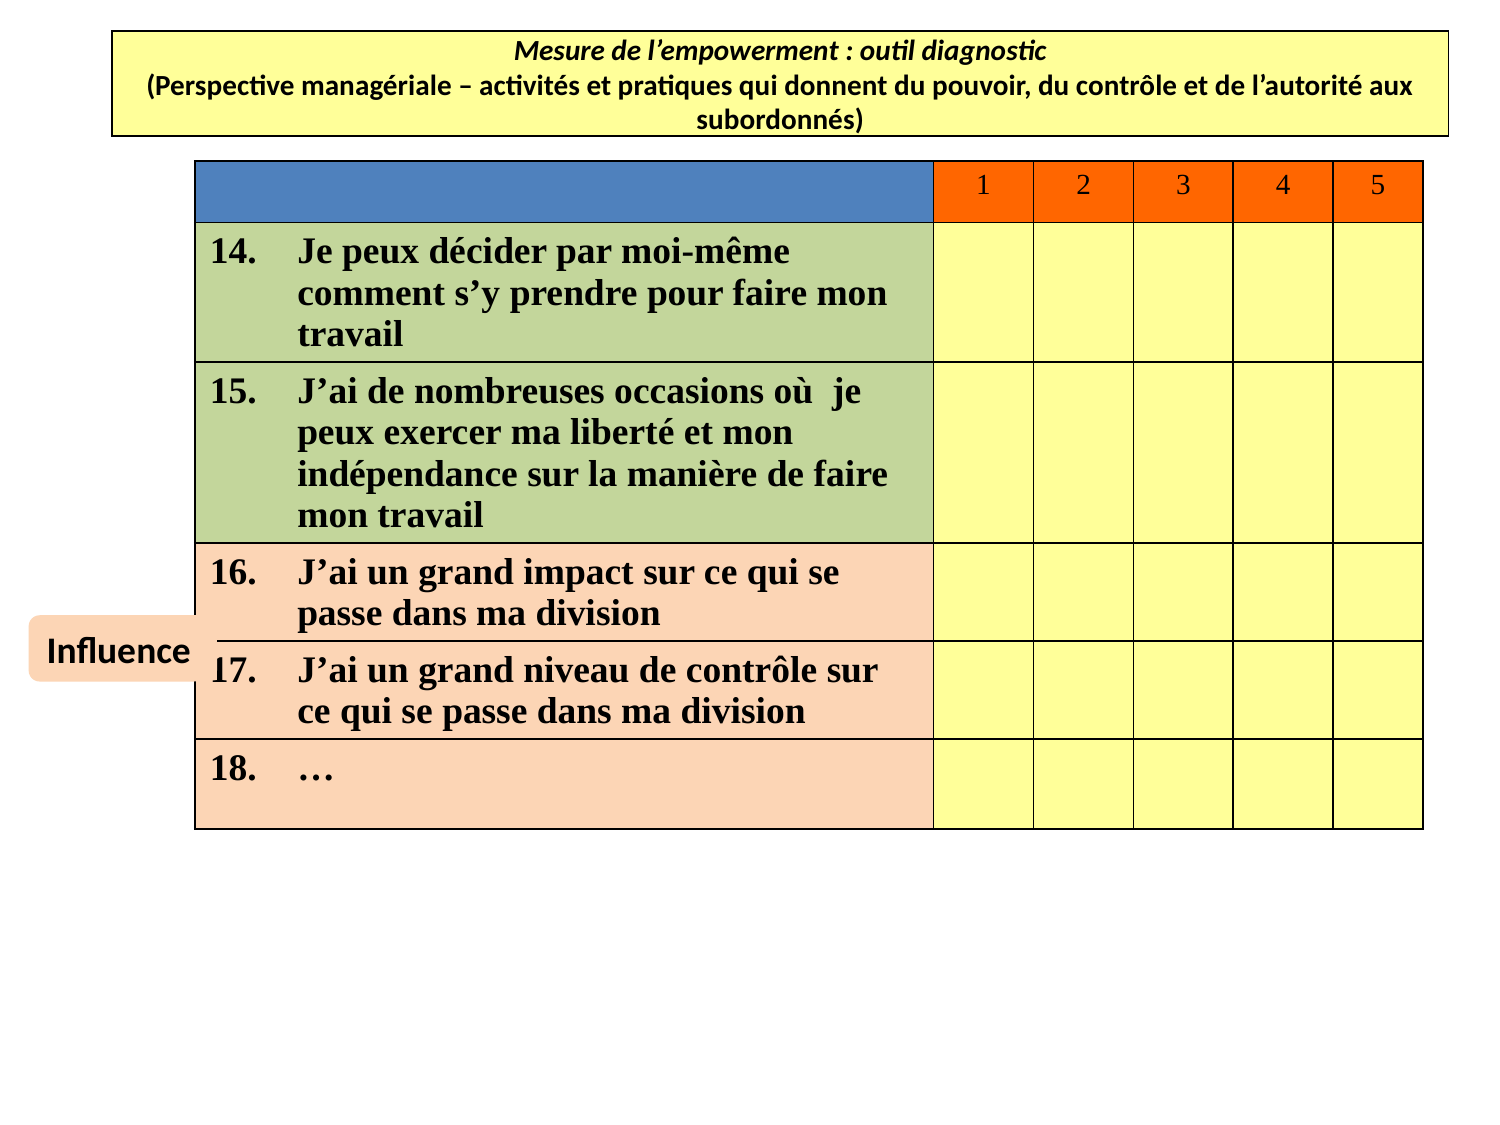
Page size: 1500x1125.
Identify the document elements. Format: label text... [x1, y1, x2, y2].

table_cell [1234, 642, 1332, 738]
table_cell [1134, 544, 1232, 640]
text_box Influence [28, 615, 218, 682]
table_header 3 [1134, 162, 1232, 222]
table_cell [1234, 740, 1332, 828]
table_cell … [196, 740, 933, 828]
table_cell [1234, 223, 1332, 361]
table_header 5 [1334, 162, 1422, 222]
table_cell [1334, 642, 1422, 738]
table_cell [1334, 544, 1422, 640]
table_cell [934, 642, 1033, 738]
table_cell [1134, 740, 1232, 828]
table_cell J’ai de nombreuses occasions où je peux exercer ma liberté et mon indépendance sur la manière de faire mon travail [196, 363, 933, 542]
table_cell J’ai un grand impact sur ce qui se passe dans ma division [196, 544, 933, 640]
table_cell [1134, 223, 1232, 361]
table_cell [934, 363, 1033, 542]
text_box Mesure de l’empowerment : outil diagnostic (Perspective managériale – activités et pratiques qui donnent du pouvoir, du contrôle et de l’autorité aux subordonnés) [111, 30, 1449, 136]
table_cell [934, 223, 1033, 361]
table_cell [1034, 363, 1133, 542]
table_cell [1134, 363, 1232, 542]
table_cell [1134, 642, 1232, 738]
table_cell [1334, 740, 1422, 828]
table_cell [1234, 363, 1332, 542]
table_header [196, 162, 933, 222]
table_cell [1334, 223, 1422, 361]
table_cell [1034, 223, 1133, 361]
table_cell [1034, 544, 1133, 640]
table_cell [1034, 642, 1133, 738]
table_cell [1034, 740, 1133, 828]
table_cell Je peux décider par moi-même comment s’y prendre pour faire mon travail [196, 223, 933, 361]
table_header 4 [1234, 162, 1332, 222]
table_header 2 [1034, 162, 1133, 222]
table_cell J’ai un grand niveau de contrôle sur ce qui se passe dans ma division [196, 642, 933, 738]
table_header 1 [934, 162, 1033, 222]
table_cell [934, 740, 1033, 828]
table_cell [1334, 363, 1422, 542]
table_cell [934, 544, 1033, 640]
table_cell [1234, 544, 1332, 640]
